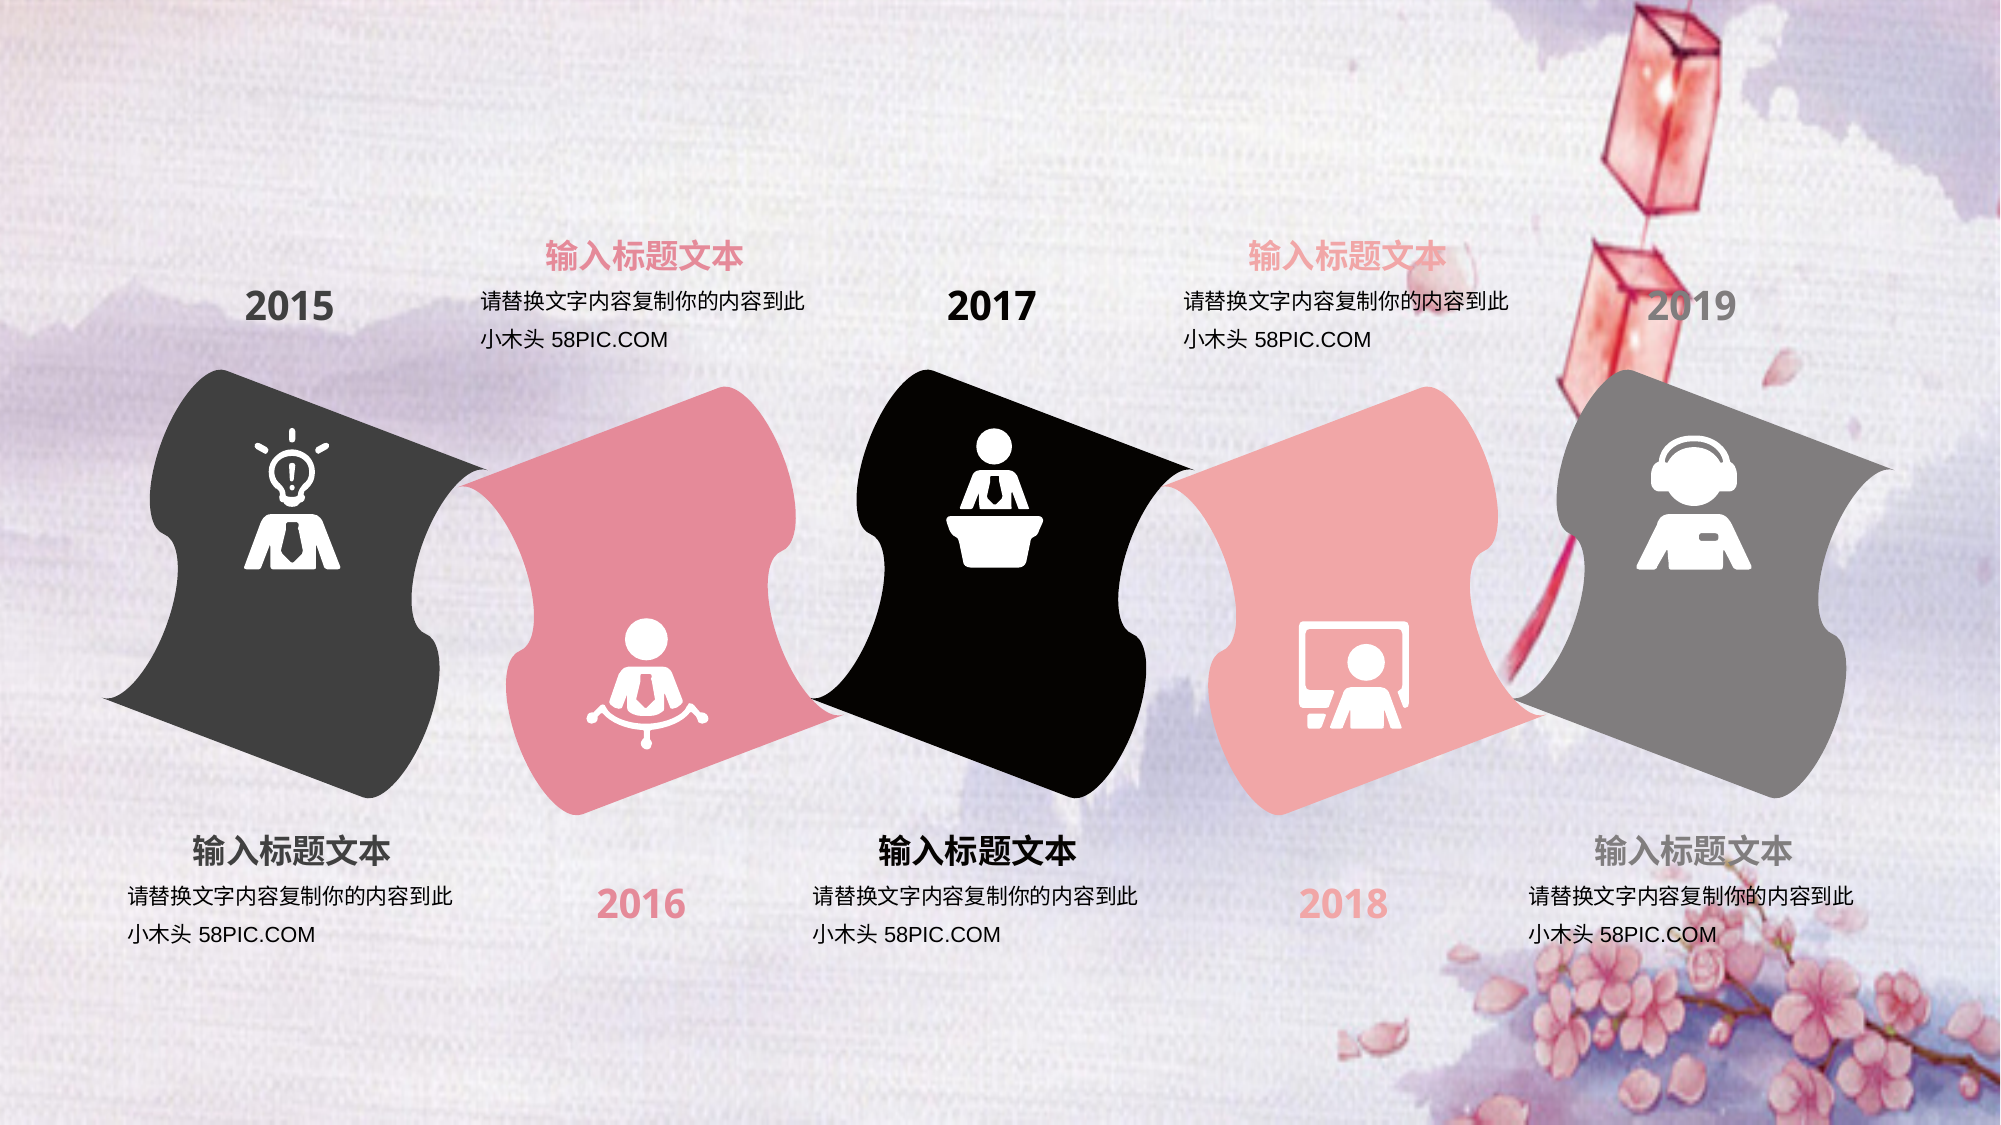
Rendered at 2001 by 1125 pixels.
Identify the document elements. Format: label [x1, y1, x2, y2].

text_box [798, 283, 1177, 970]
text_box [466, 197, 826, 936]
text_box [1514, 283, 1877, 970]
text_box [113, 283, 472, 970]
picture [0, 0, 2001, 1125]
text_box [1169, 197, 1529, 936]
